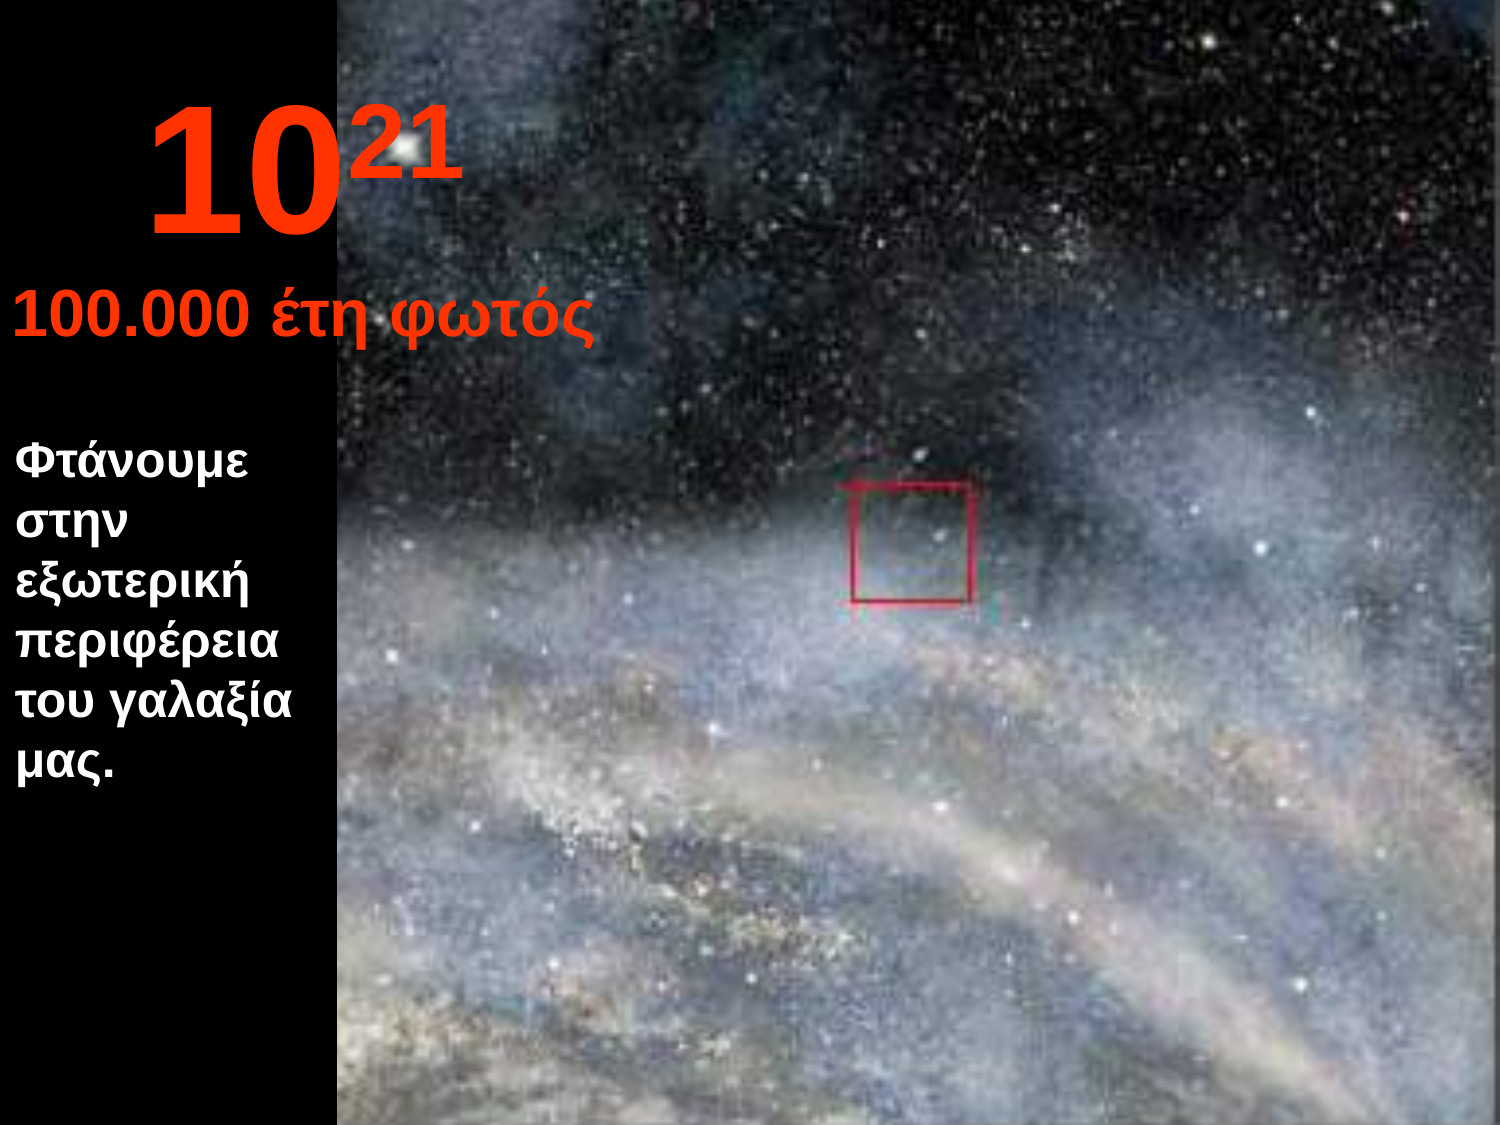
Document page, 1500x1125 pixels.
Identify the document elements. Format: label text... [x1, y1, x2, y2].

picture [337, 0, 1500, 1125]
text_box 1021 100.000 έτη φωτός [0, 42, 332, 358]
text_box Φτάνουμε στην εξωτερική περιφέρεια του γαλαξία μας. [0, 420, 332, 795]
